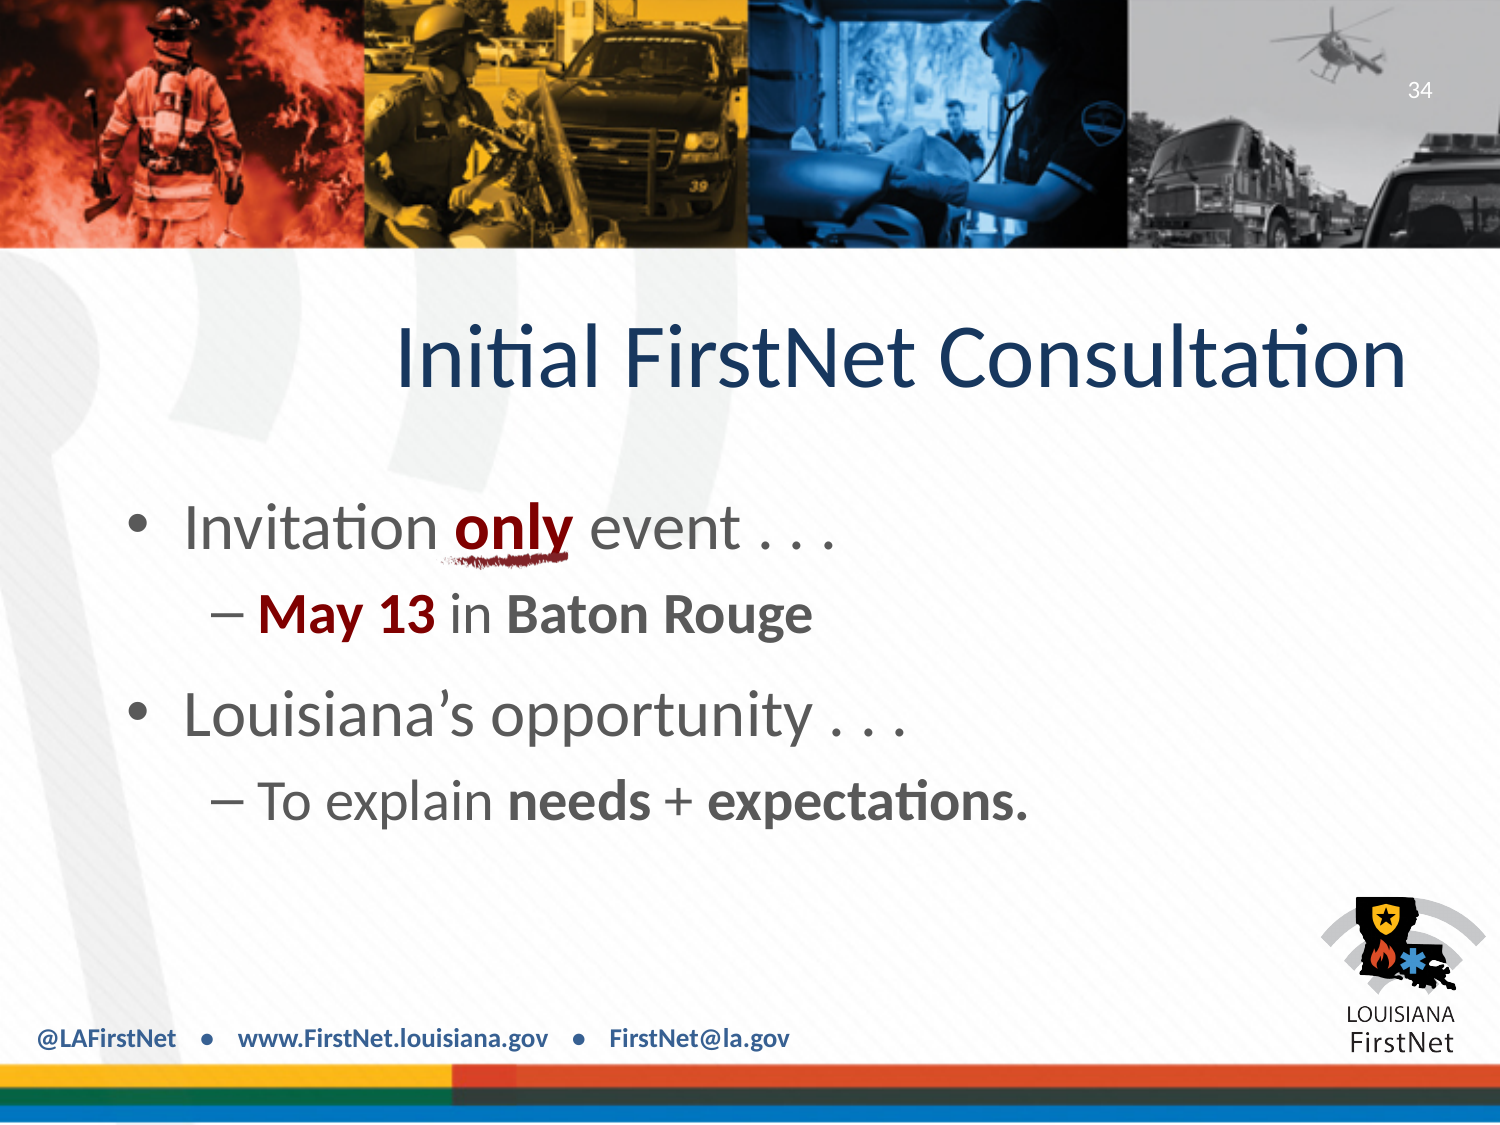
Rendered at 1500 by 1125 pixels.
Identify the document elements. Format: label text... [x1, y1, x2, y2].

list Invitation only event . . . May 13 in Baton Rouge Louisiana’s opportunity . . . To explain needs + expectations. [75, 475, 1425, 981]
picture [0, 0, 1500, 1125]
slide_number 34 [1127, 31, 1448, 147]
title Initial FirstNet Consultation [75, 276, 1425, 425]
